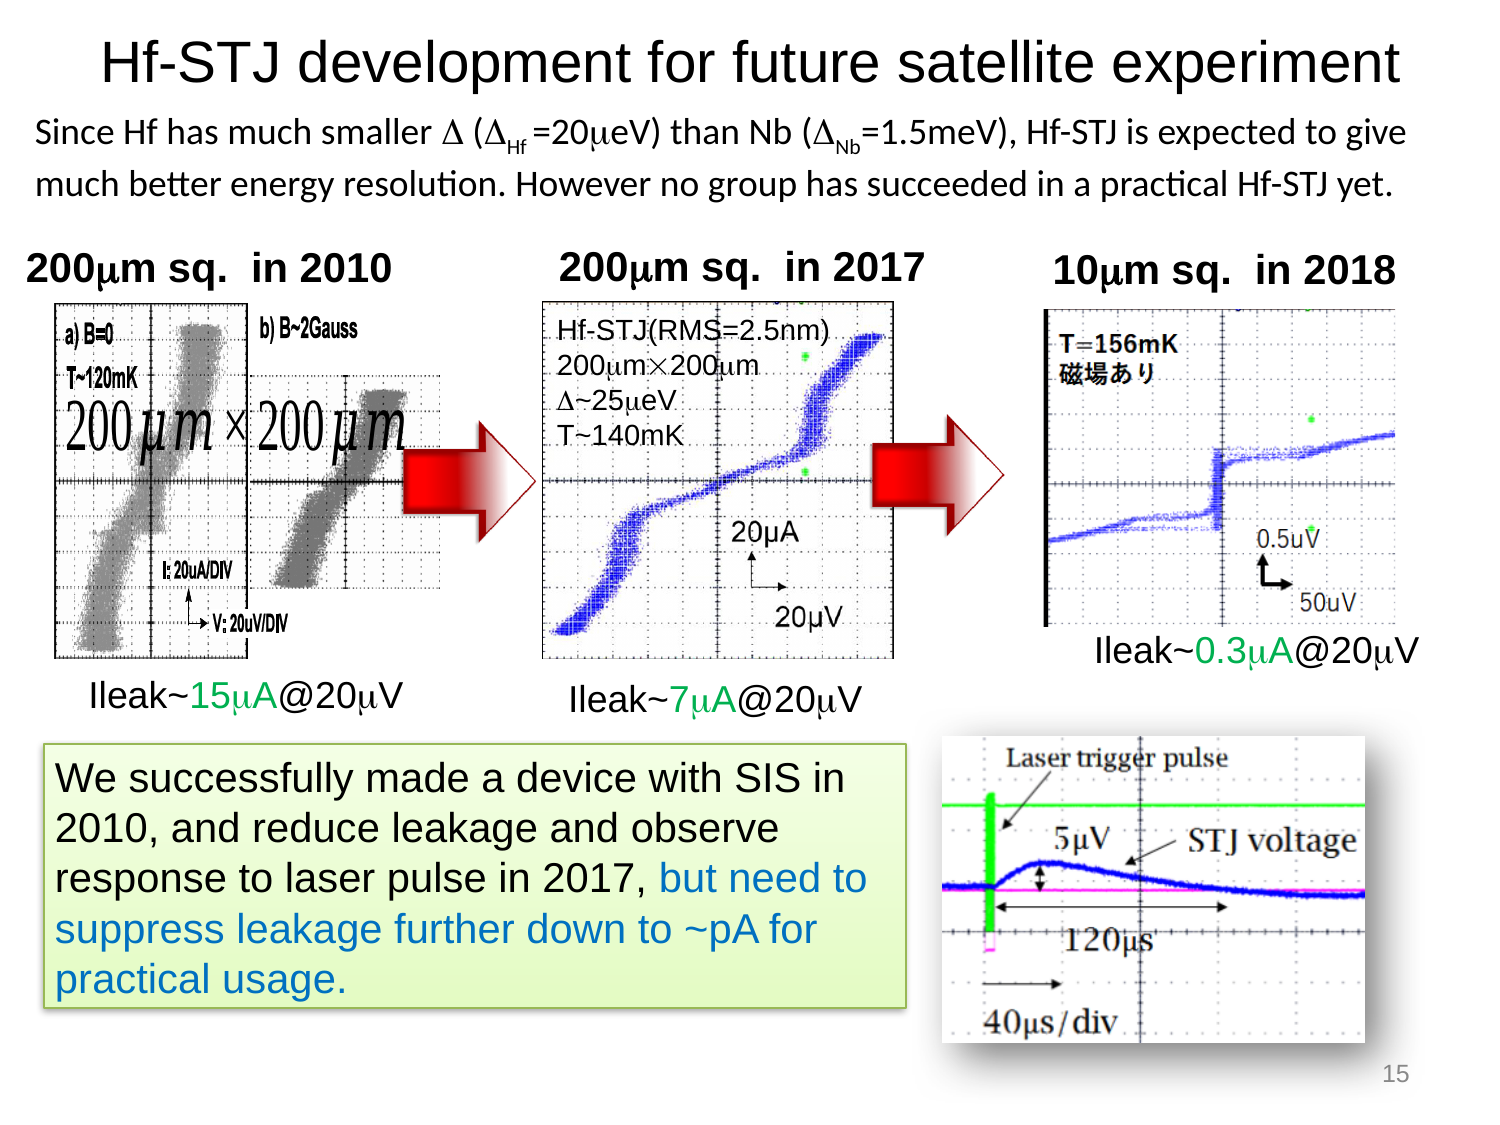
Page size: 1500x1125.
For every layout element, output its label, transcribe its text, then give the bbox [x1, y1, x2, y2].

text_box Ileak~15A@20V [73, 666, 419, 724]
text_box Ileak~7A@20V [553, 667, 878, 727]
picture [1043, 309, 1396, 627]
text_box Since Hf has much smaller  (Hf =20eV) than Nb (Nb=1.5meV), Hf-STJ is expected to give much better energy resolution. However no group has succeeded in a practical Hf-STJ yet. [20, 100, 1437, 216]
picture [942, 736, 1365, 1043]
slide_number 15 [1074, 1042, 1425, 1103]
picture [54, 302, 551, 659]
text_box Ileak~0.3A@20V [1078, 618, 1435, 679]
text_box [540, 301, 894, 659]
text_box 200m sq. in 2010 [11, 233, 408, 299]
text_box 200m sq. in 2017 [544, 231, 941, 297]
text_box We successfully made a device with SIS in 2010, and reduce leakage and observe response to laser pulse in 2017, but need to suppress leakage further down to ~pA for practical usage. [43, 743, 907, 1009]
title Hf-STJ development for future satellite experiment [76, 18, 1427, 100]
text_box 10m sq. in 2018 [1038, 235, 1412, 300]
picture [849, 394, 1019, 564]
